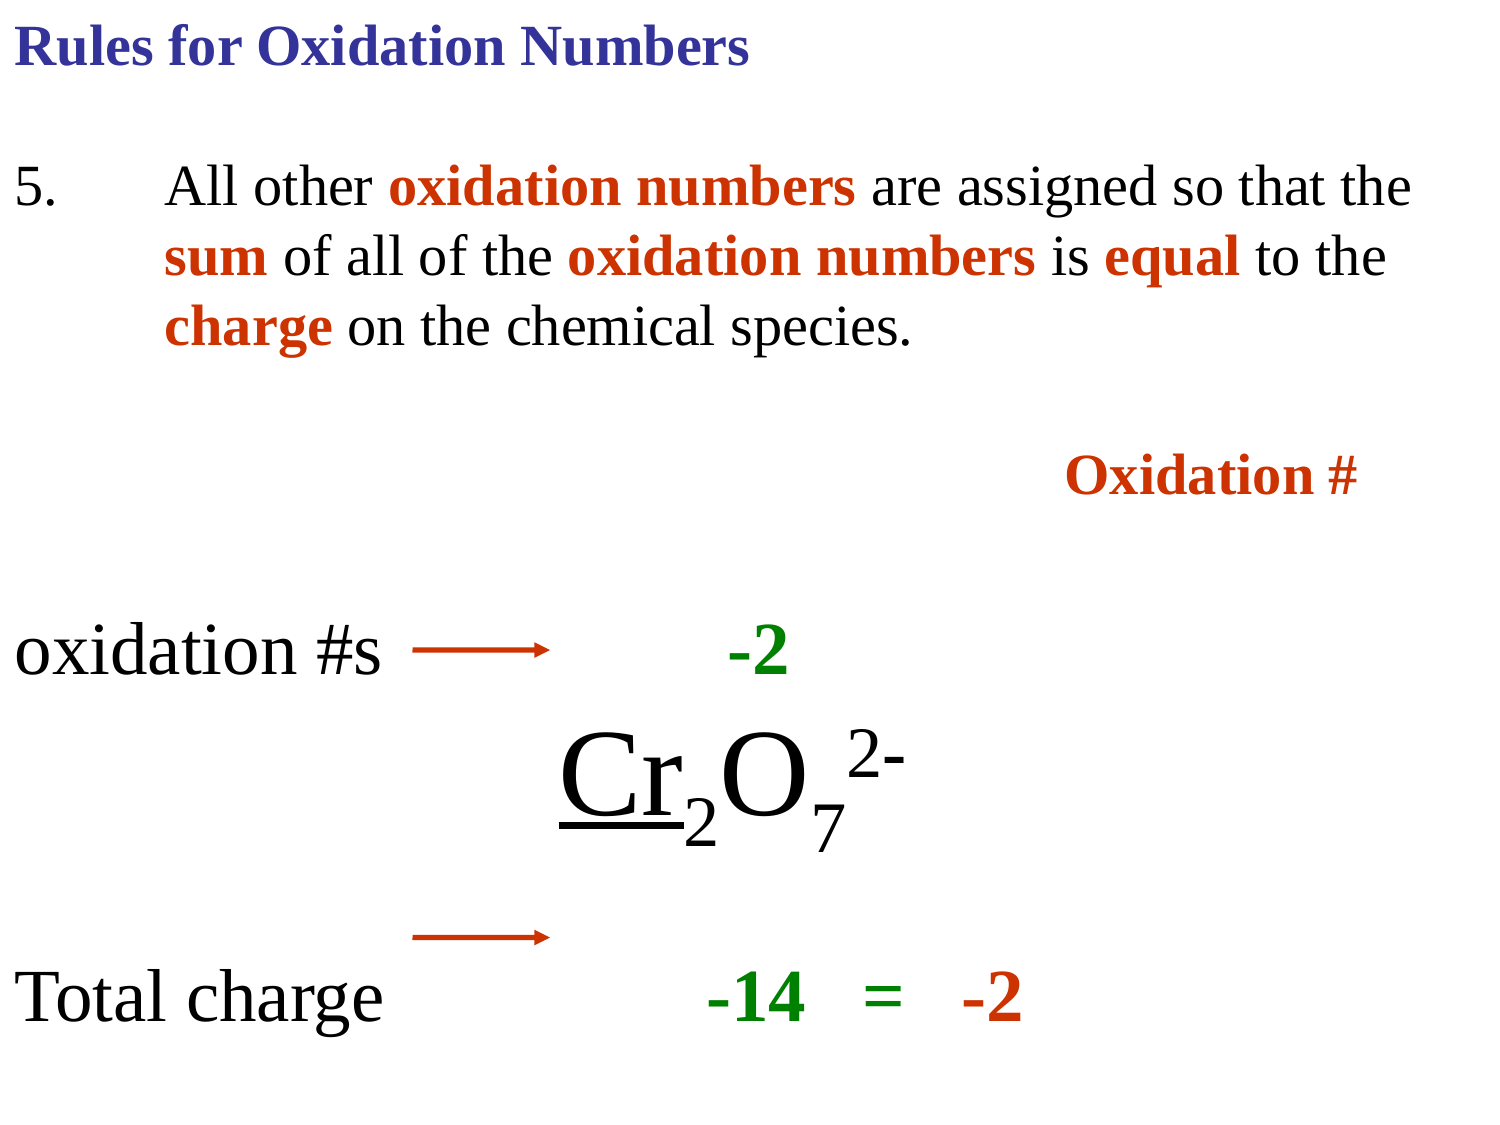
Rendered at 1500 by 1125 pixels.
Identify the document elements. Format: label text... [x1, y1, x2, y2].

text_box [412, 931, 550, 944]
text_box Rules for Oxidation Numbers 5. All other oxidation numbers are assigned so that the sum of all of the oxidation numbers is equal to the charge on the chemical species. [0, 0, 1500, 365]
text_box Oxidation # oxidation #s -2 Cr2O72- Total charge -14 = -2 [0, 412, 1500, 1111]
text_box [412, 643, 550, 657]
